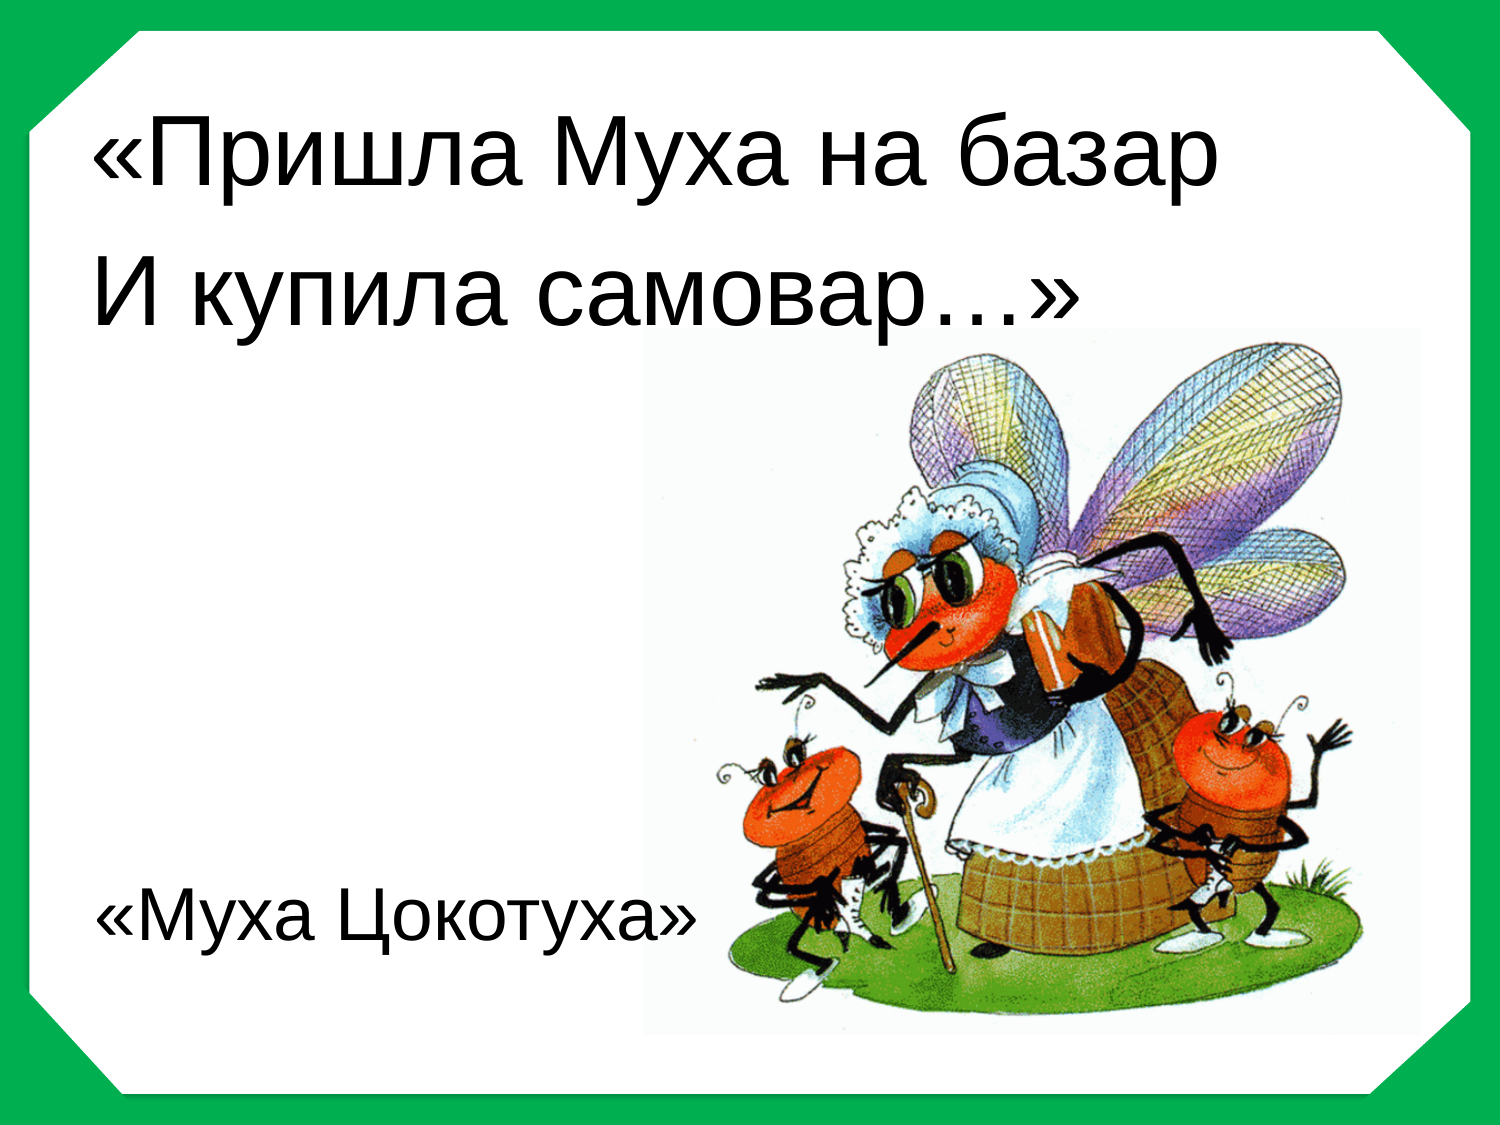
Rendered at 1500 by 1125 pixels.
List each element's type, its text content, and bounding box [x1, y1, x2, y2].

picture [643, 327, 1421, 1036]
list «Пришла Муха на базар И купила самовар…» [74, 77, 1426, 398]
text_box «Муха Цокотуха» [79, 857, 638, 963]
